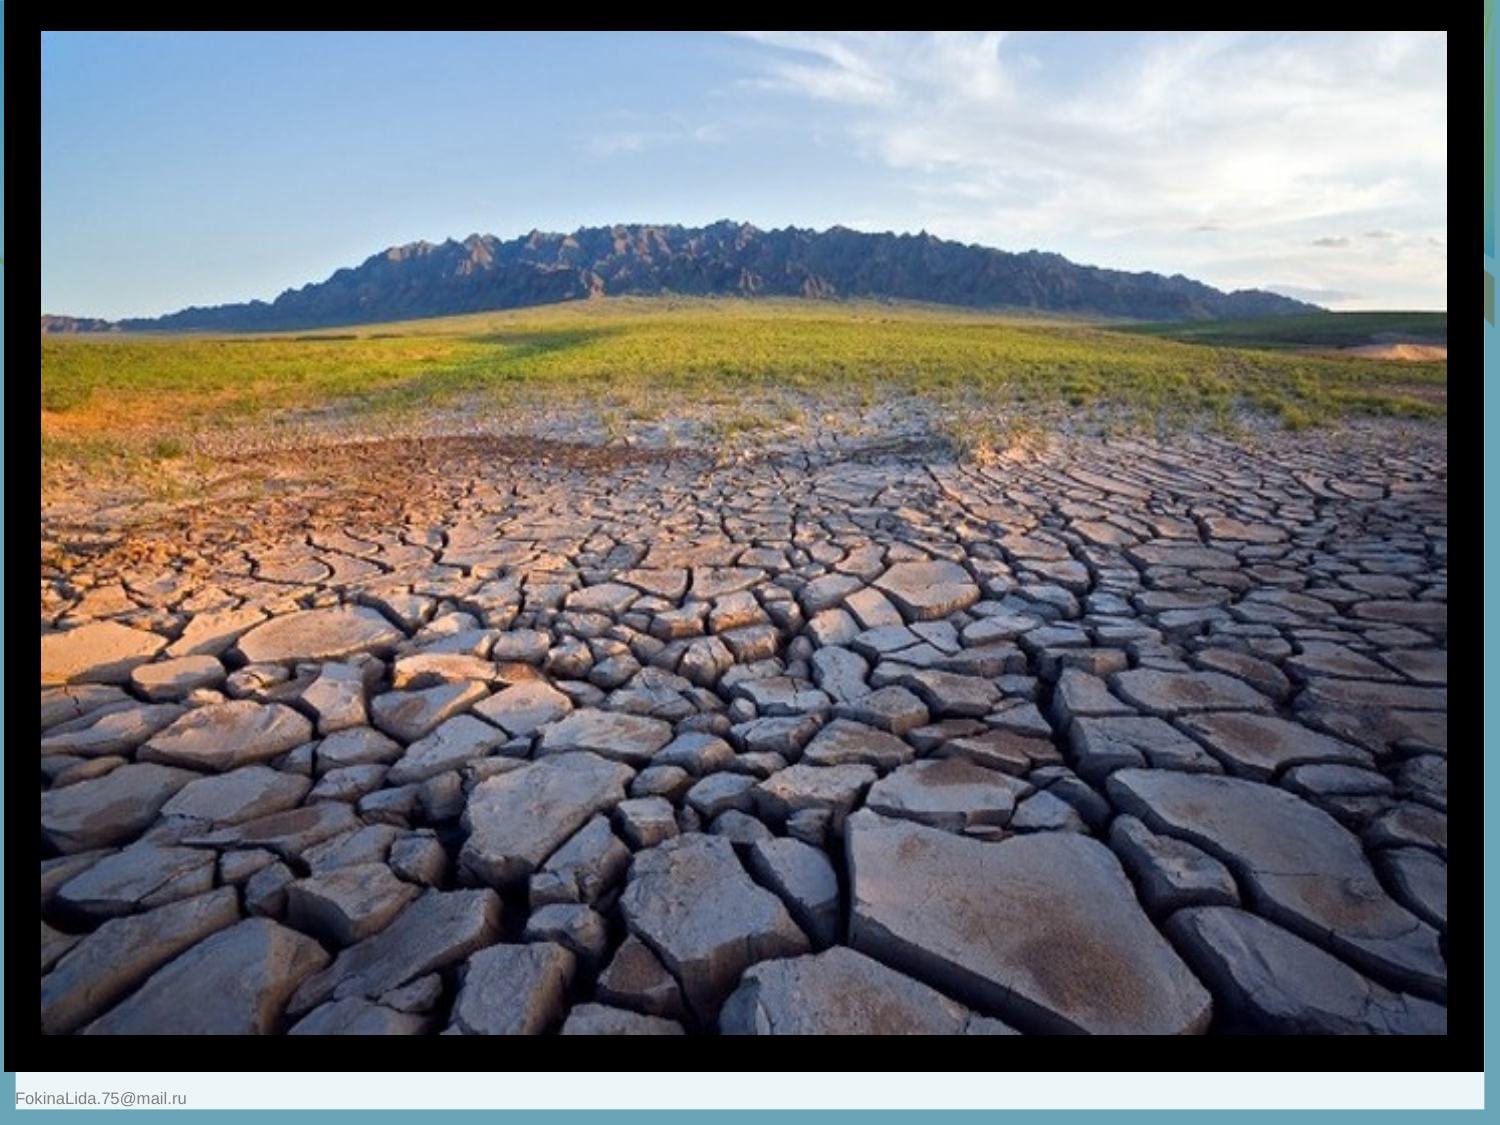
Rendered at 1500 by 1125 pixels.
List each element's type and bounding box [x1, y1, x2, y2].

list [41, 30, 1448, 1036]
